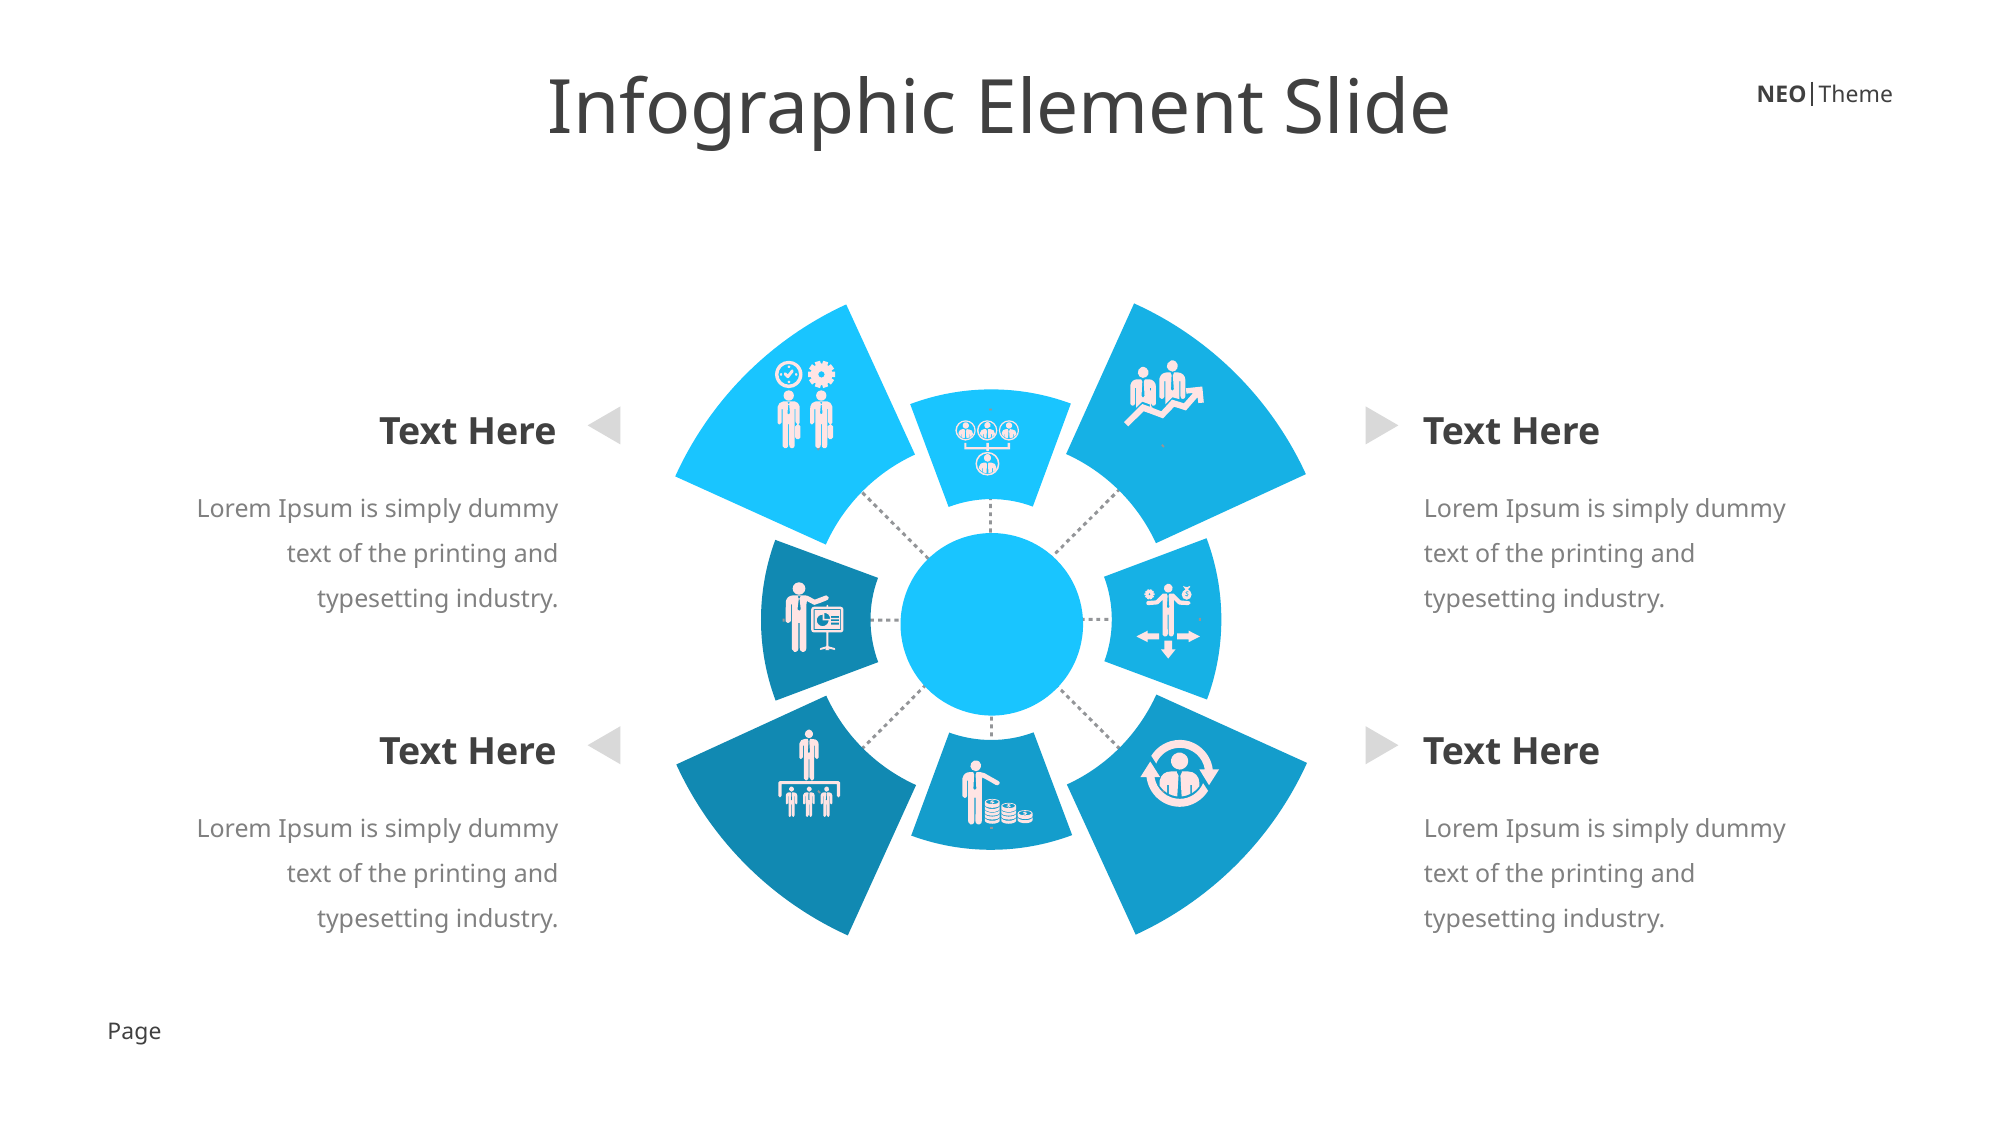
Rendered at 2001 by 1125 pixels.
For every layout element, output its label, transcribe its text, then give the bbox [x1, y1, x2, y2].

text_box Lorem Ipsum is simply dummy text of the printing and typesetting industry. [166, 470, 560, 620]
text_box Text Here [364, 400, 572, 460]
text_box [1364, 724, 1401, 767]
text_box [585, 724, 622, 767]
text_box Lorem Ipsum is simply dummy text of the printing and typesetting industry. [1423, 789, 1827, 940]
text_box Lorem Ipsum is simply dummy text of the printing and typesetting industry. [166, 789, 560, 940]
text_box Text Here [364, 719, 572, 780]
text_box Lorem Ipsum is simply dummy text of the printing and typesetting industry. [1423, 470, 1827, 620]
text_box [1364, 404, 1401, 447]
text_box [585, 404, 622, 447]
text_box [675, 303, 1307, 936]
text_box Text Here [1408, 400, 1616, 460]
text_box Infographic Element Slide [532, 51, 1468, 156]
text_box Text Here [1408, 719, 1616, 780]
